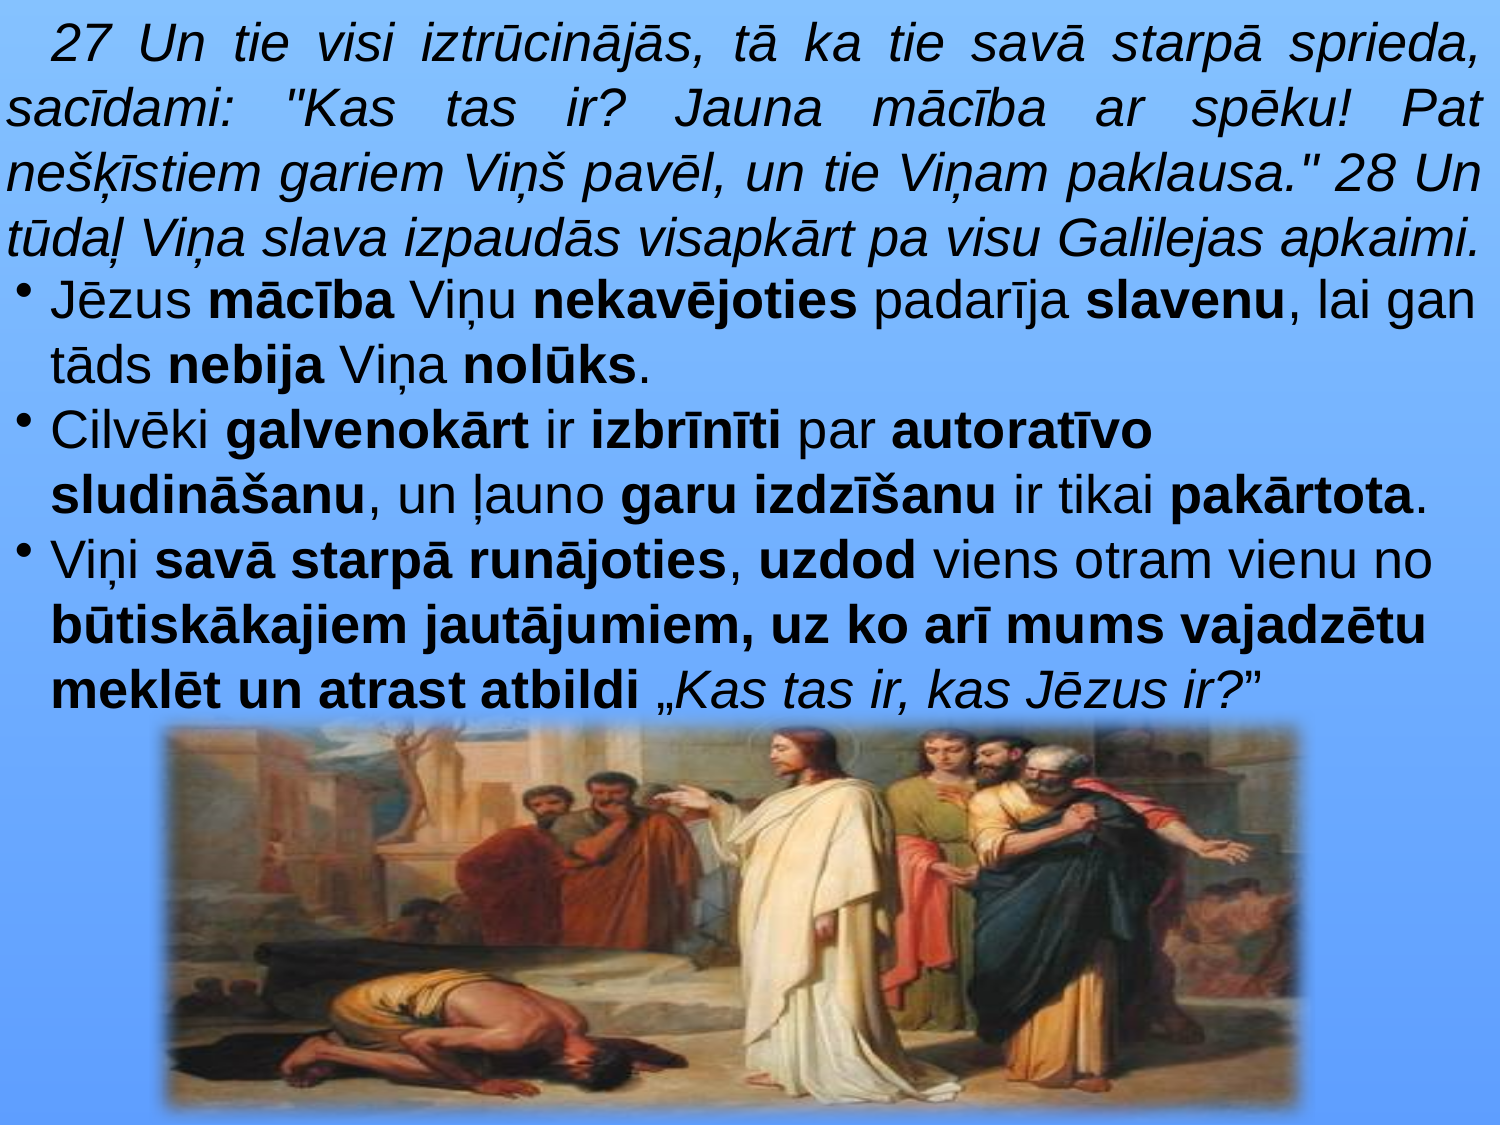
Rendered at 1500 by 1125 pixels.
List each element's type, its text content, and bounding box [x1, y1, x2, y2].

picture [148, 710, 1316, 1125]
list 27 Un tie visi iztrūcinājās, tā ka tie savā starpā sprieda, sacīdami: "Kas tas ir? Jauna mācība ar spēku! Pat nešķīstiem gariem Viņš pavēl, un tie Viņam paklausa." 28 Un tūdaļ Viņa slava izpaudās visapkārt pa visu Galilejas apkaimi. [0, 0, 1500, 256]
text_box Jēzus mācība Viņu nekavējoties padarīja slavenu, lai gan tāds nebija Viņa nolūks. Cilvēki galvenokārt ir izbrīnīti par autoratīvo sludināšanu, un ļauno garu izdzīšanu ir tikai pakārtota. Viņi savā starpā runājoties, uzdod viens otram vienu no būtiskākajiem jautājumiem, uz ko arī mums vajadzētu meklēt un atrast atbildi „Kas tas ir, kas Jēzus ir?” [0, 256, 1500, 727]
